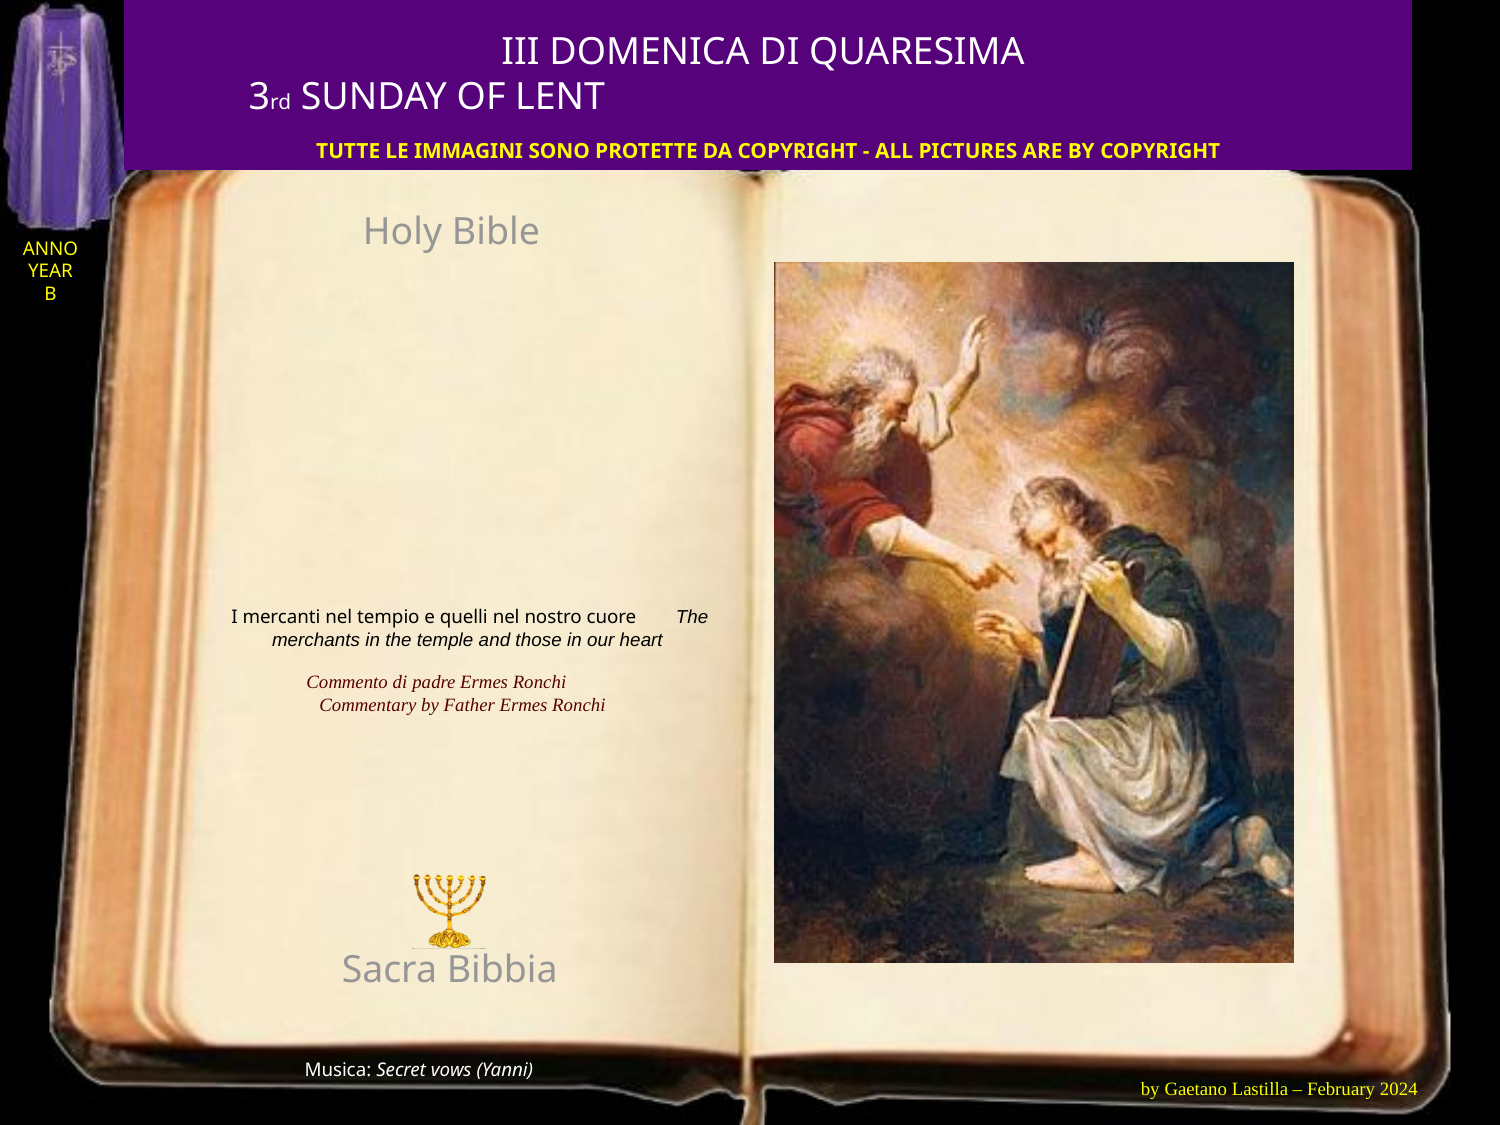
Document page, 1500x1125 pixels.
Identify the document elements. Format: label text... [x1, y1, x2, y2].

text_box Sacra Bibbia [187, 937, 713, 998]
text_box I mercanti nel tempio e quelli nel nostro cuore The merchants in the temple and those in our heart [194, 597, 745, 658]
text_box by Gaetano Lastilla – February 2024 [974, 1068, 1500, 1107]
text_box III DOMENICA DI QUARESIMA 3rd SUNDAY OF LENT TUTTE LE IMMAGINI SONO PROTETTE DA COPYRIGHT - ALL PICTURES ARE BY COPYRIGHT [124, 0, 1412, 170]
picture [0, 0, 1500, 1125]
text_box Musica: Secret vows (Yanni) [62, 1050, 775, 1088]
text_box Holy Bible [348, 199, 556, 260]
text_box ANNO YEAR B [7, 229, 93, 312]
text_box Commento di padre Ermes Ronchi Commentary by Father Ermes Ronchi [274, 662, 650, 723]
